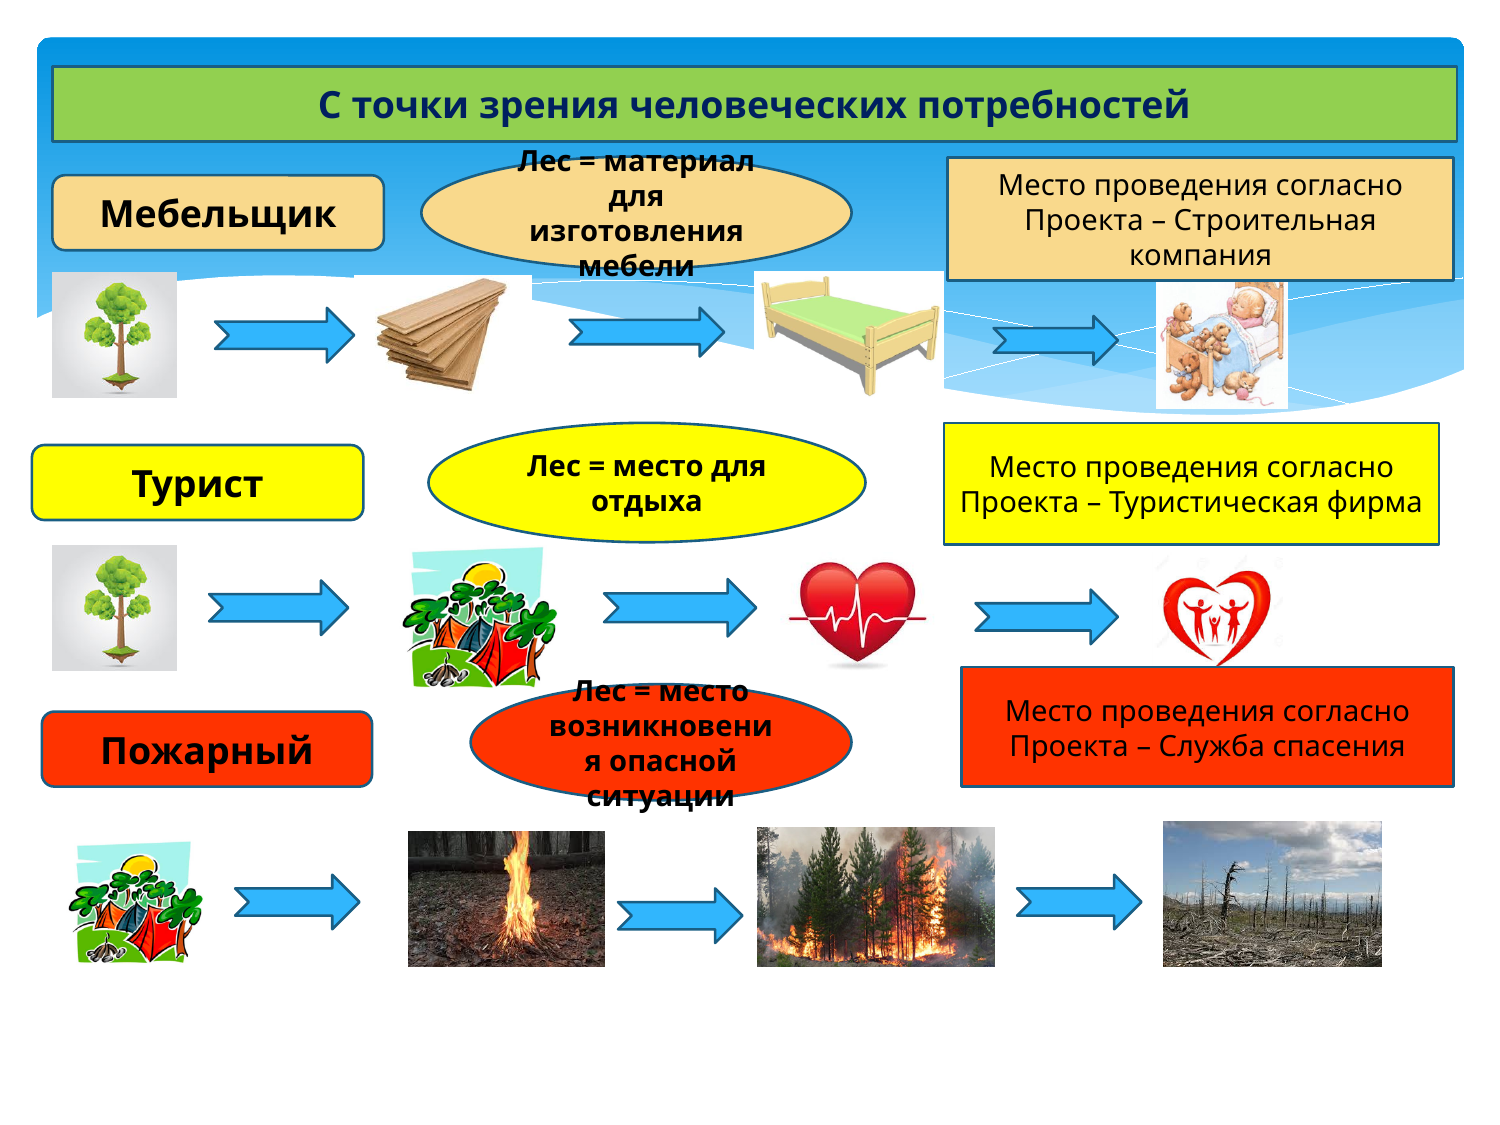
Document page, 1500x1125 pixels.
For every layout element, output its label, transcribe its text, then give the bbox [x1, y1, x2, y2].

text_box [992, 314, 1119, 366]
text_box [602, 577, 758, 638]
picture [408, 830, 605, 968]
picture [354, 275, 533, 394]
picture [754, 271, 945, 400]
text_box Лес = место для отдыха [427, 421, 867, 544]
picture [372, 542, 586, 692]
text_box [207, 579, 350, 637]
text_box [616, 887, 744, 945]
text_box Место проведения согласно Проекта – Туристическая фирма [943, 422, 1440, 546]
text_box [233, 873, 361, 931]
picture [52, 545, 178, 671]
text_box Место проведения согласно Проекта – Служба спасения [960, 666, 1455, 788]
text_box [568, 306, 726, 358]
text_box Мебельщик [51, 173, 386, 252]
picture [52, 272, 178, 398]
text_box [974, 588, 1119, 646]
text_box Турист [30, 443, 365, 522]
text_box Лес = материал для изготовления мебели [420, 155, 853, 271]
text_box [213, 306, 348, 364]
picture [1152, 552, 1283, 689]
text_box Лес = место возникновения опасной ситуации [469, 682, 853, 802]
picture [770, 552, 945, 671]
text_box Пожарный [40, 710, 374, 788]
picture [756, 827, 995, 968]
text_box [1015, 873, 1143, 931]
picture [42, 836, 228, 968]
picture [1163, 821, 1383, 968]
picture [1156, 260, 1288, 409]
text_box С точки зрения человеческих потребностей [51, 65, 1458, 143]
text_box Место проведения согласно Проекта – Строительная компания [946, 156, 1455, 282]
